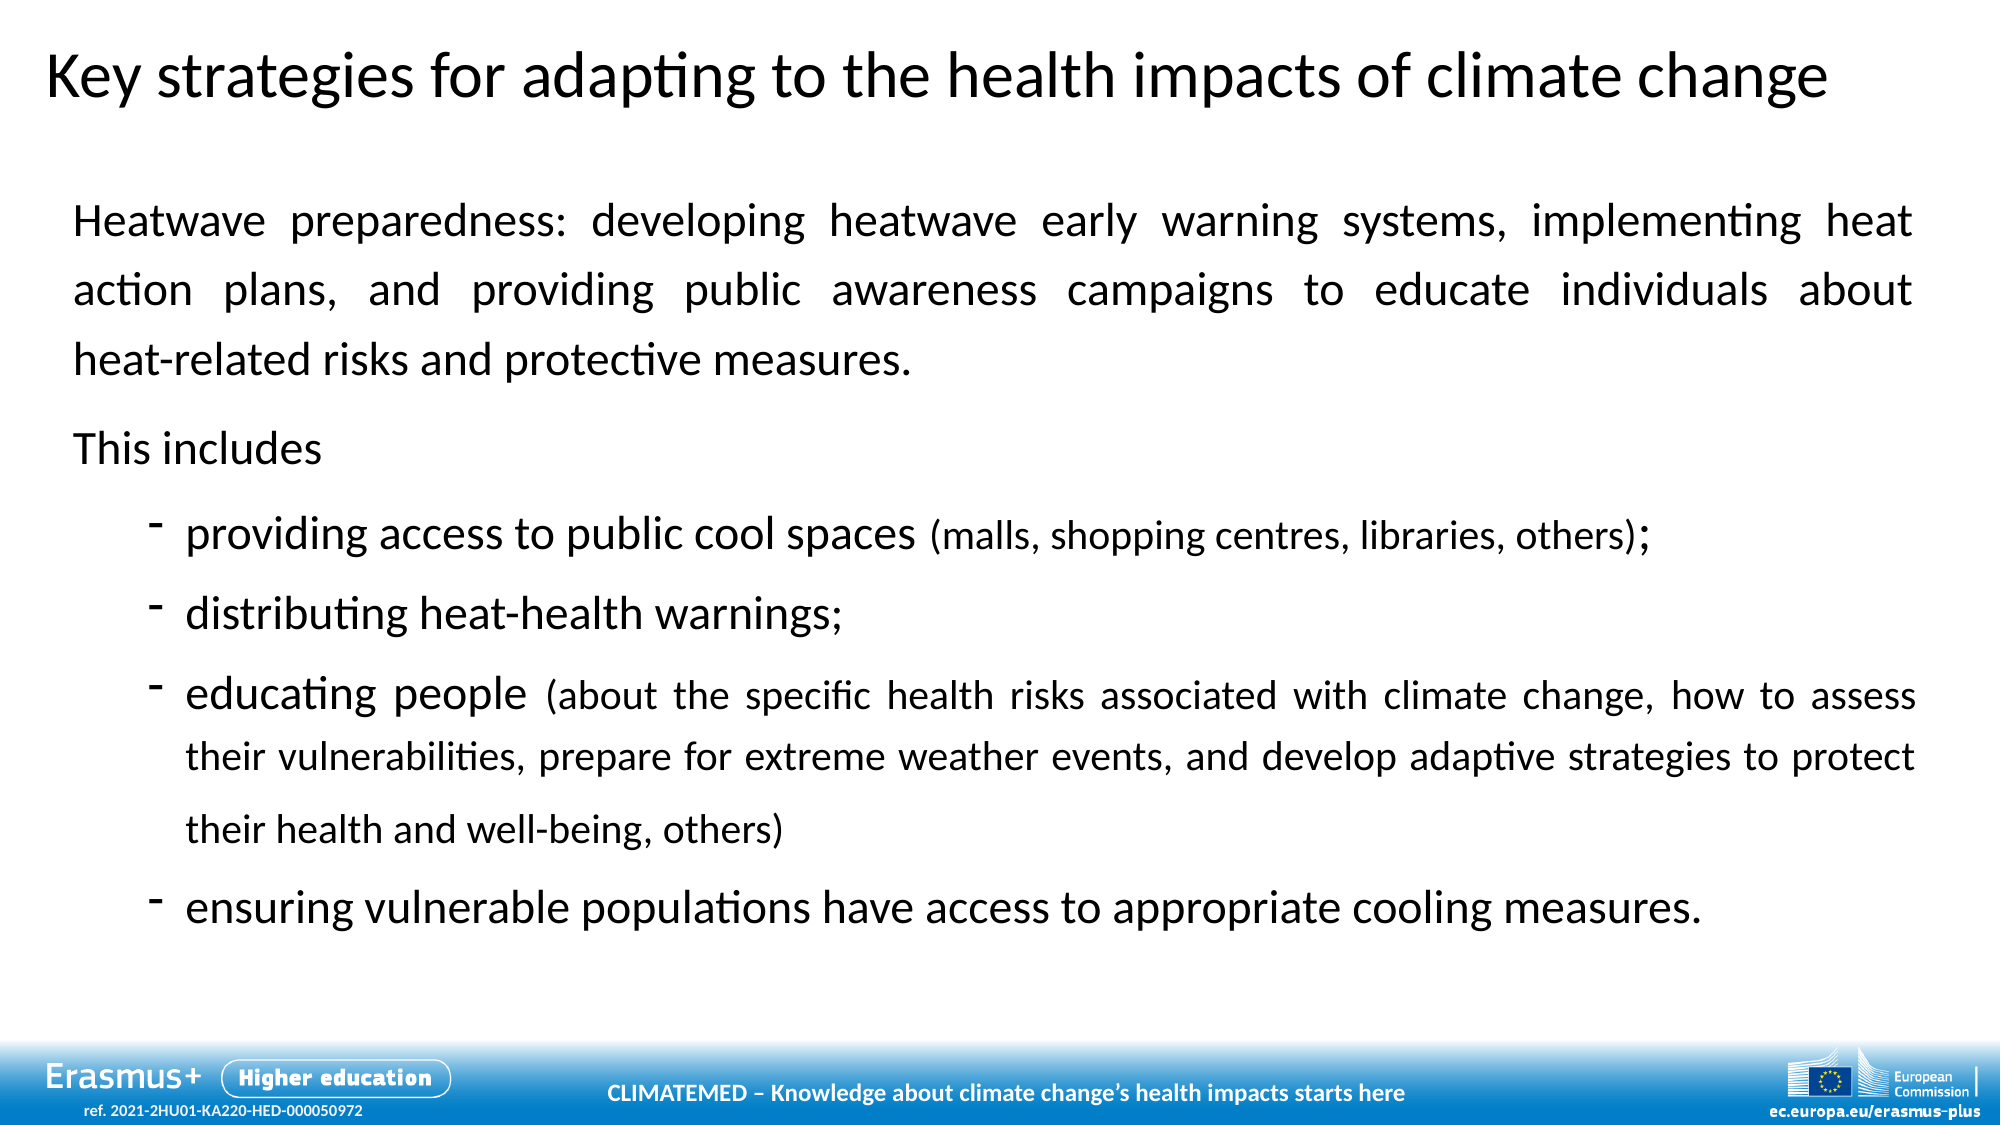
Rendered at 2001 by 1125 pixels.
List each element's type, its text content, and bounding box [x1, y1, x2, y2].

list Heatwave preparedness: developing heatwave early warning systems, implementing heat action plans, and providing public awareness campaigns to educate individuals about heat-related risks and protective measures. This includes providing access to public cool spaces (malls, shopping centres, libraries, others); distributing heat-health warnings; educating people (about the specific health risks associated with climate change, how to assess their vulnerabilities, prepare for extreme weather events, and develop adaptive strategies to protect their health and well-being, others) ensuring vulnerable populations have access to appropriate cooling measures. [57, 169, 1932, 1035]
picture [0, 899, 2000, 1125]
title Key strategies for adapting to the health impacts of climate change [31, 25, 1984, 128]
